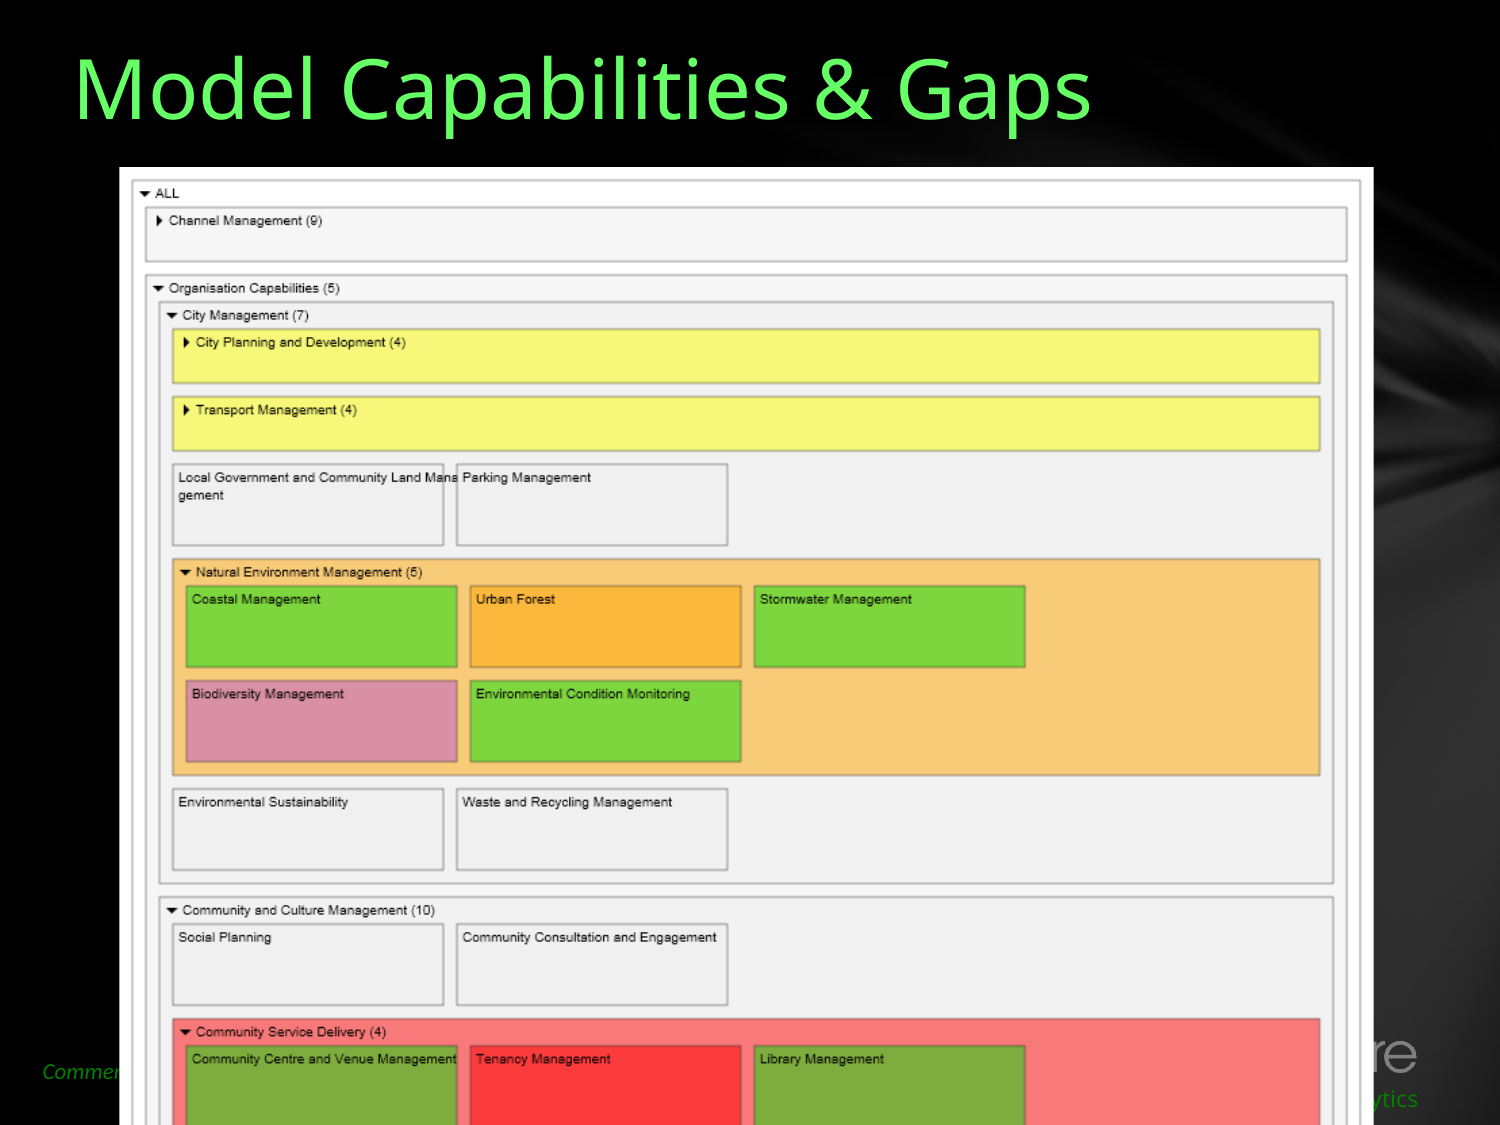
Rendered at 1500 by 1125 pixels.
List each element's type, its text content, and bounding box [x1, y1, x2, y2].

title Model Capabilities & Gaps [57, 19, 1318, 144]
picture [119, 167, 1440, 1125]
